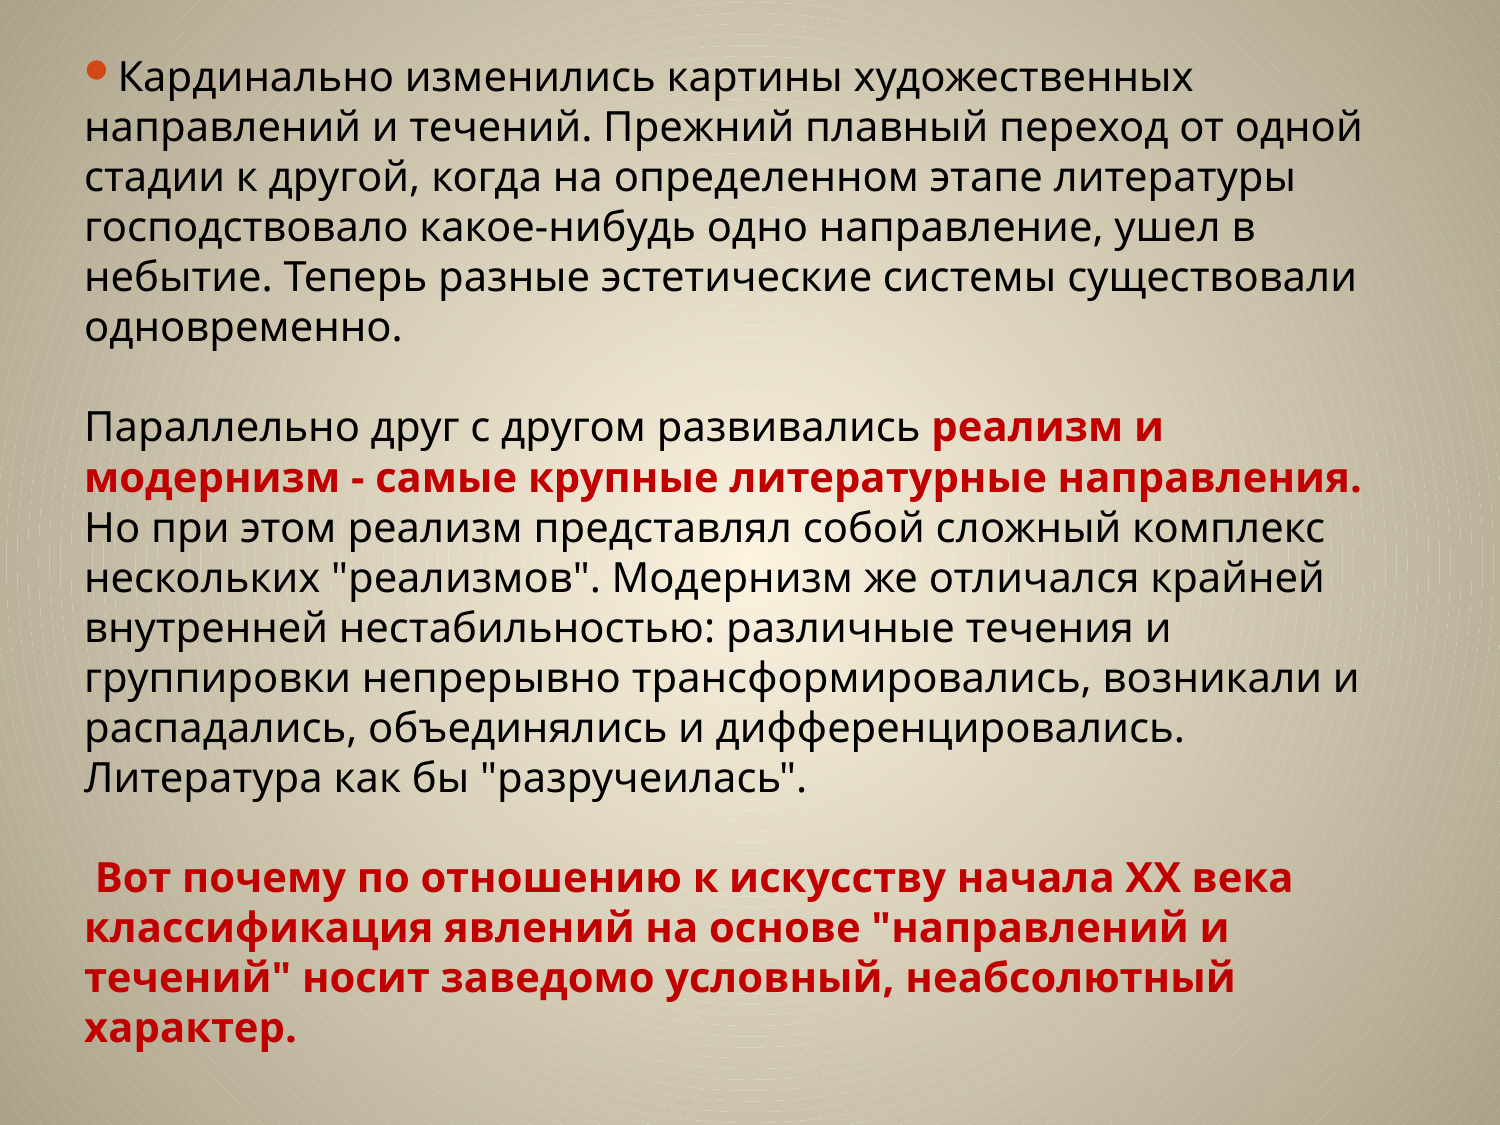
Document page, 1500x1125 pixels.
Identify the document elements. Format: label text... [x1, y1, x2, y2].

list Кардинально изменились картины художественных направлений и течений. Прежний плавный переход от одной стадии к другой, когда на определенном этапе литературы господствовало какое-нибудь одно направление, ушел в небытие. Теперь разные эстетические системы существовали одновременно. Параллельно друг с другом развивались реализм и модернизм - самые крупные литературные направления. Но при этом реализм представлял собой сложный комплекс нескольких "реализмов". Модернизм же отличался крайней внутренней нестабильностью: различные течения и группировки непрерывно трансформировались, возникали и распадались, объединялись и дифференцировались. Литература как бы "разручеилась". Вот почему по отношению к искусству начала XX века классификация явлений на основе "направлений и течений" носит заведомо условный, неабсолютный характер. [76, 42, 1427, 929]
